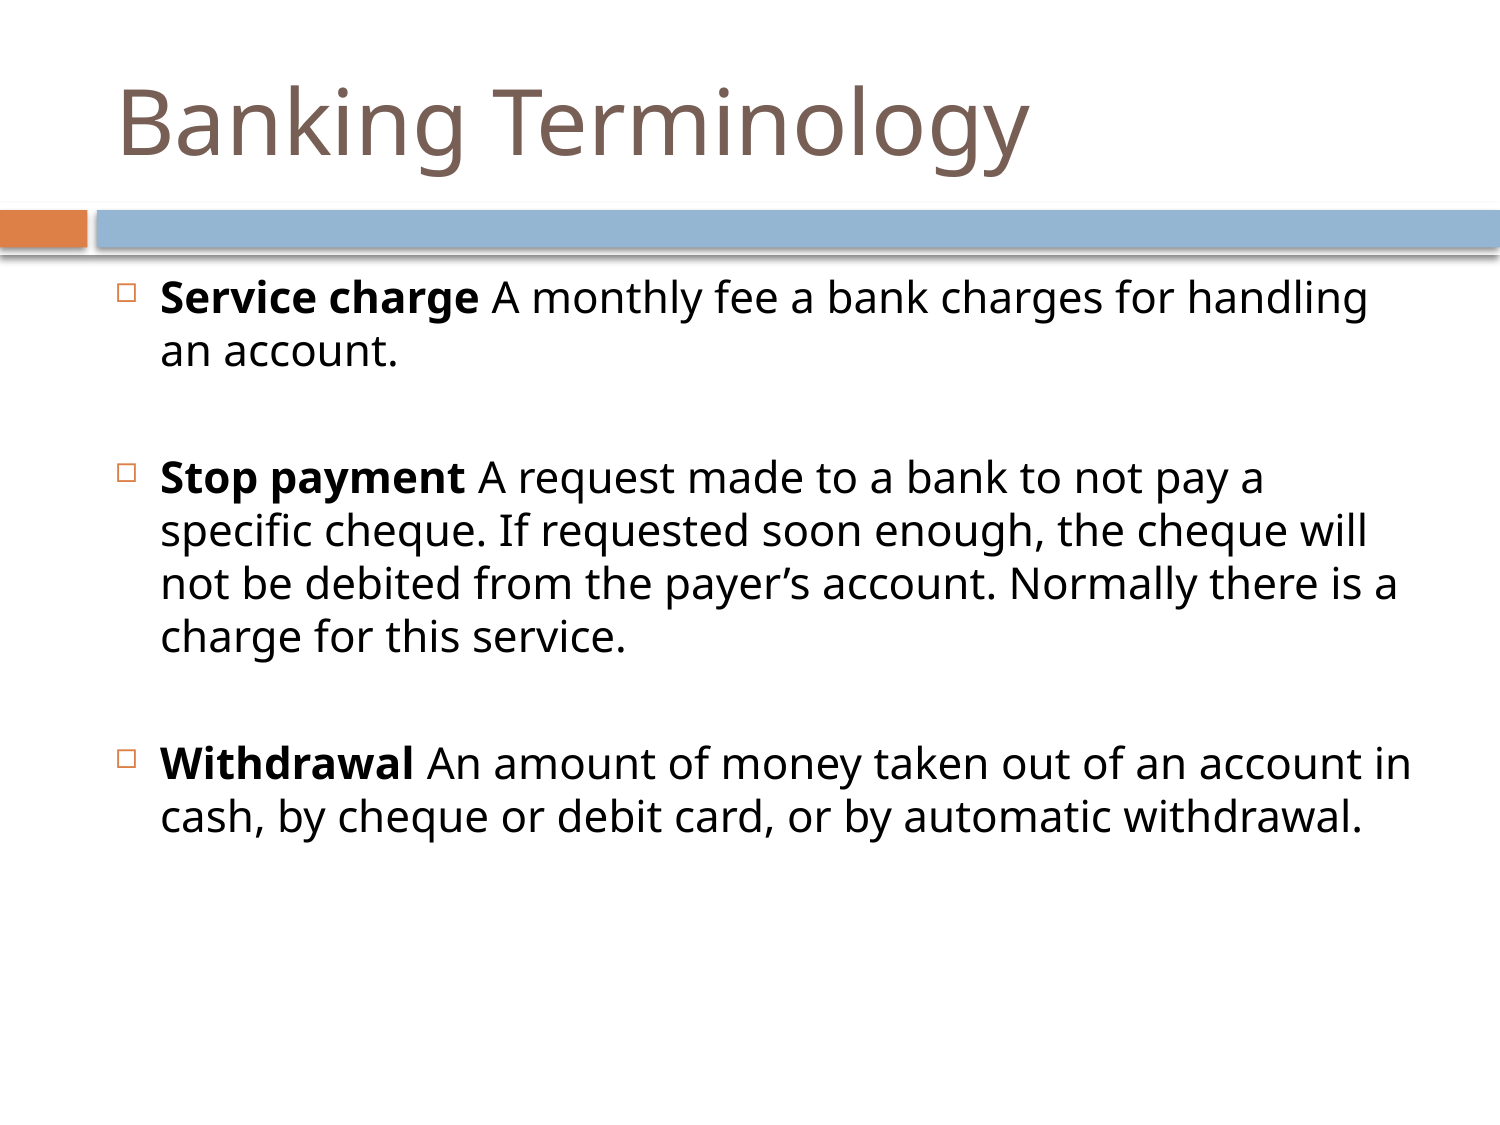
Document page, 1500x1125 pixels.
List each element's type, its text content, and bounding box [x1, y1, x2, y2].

list Service charge A monthly fee a bank charges for handling an account. Stop payment A request made to a bank to not pay a specific cheque. If requested soon enough, the cheque will not be debited from the payer’s account. Normally there is a charge for this service. Withdrawal An amount of money taken out of an account in cash, by cheque or debit card, or by automatic withdrawal. [100, 262, 1438, 1000]
title Banking Terminology [100, 37, 1438, 200]
